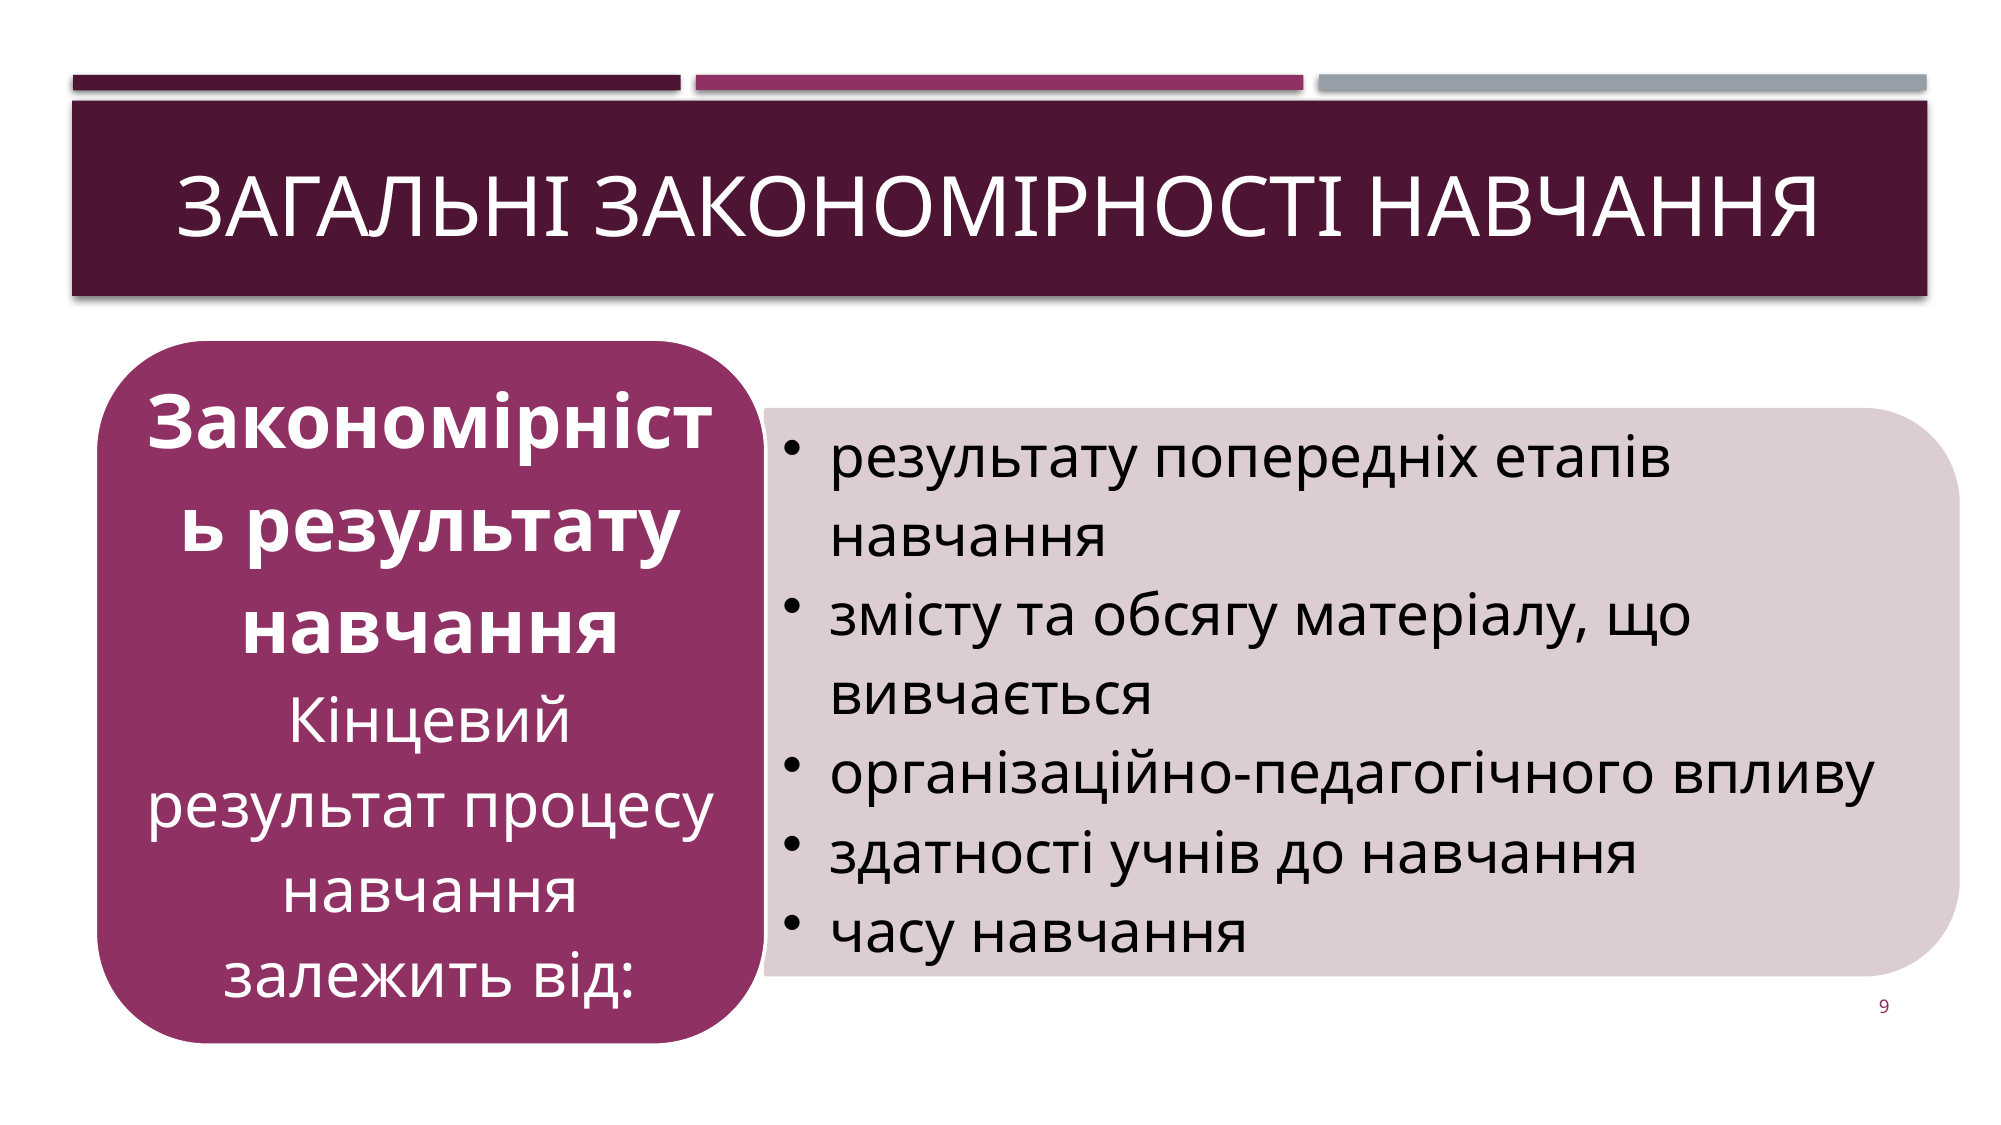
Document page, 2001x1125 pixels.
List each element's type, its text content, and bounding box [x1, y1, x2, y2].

title Загальні закономірності навчання [95, 94, 1905, 262]
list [94, 338, 1959, 1046]
